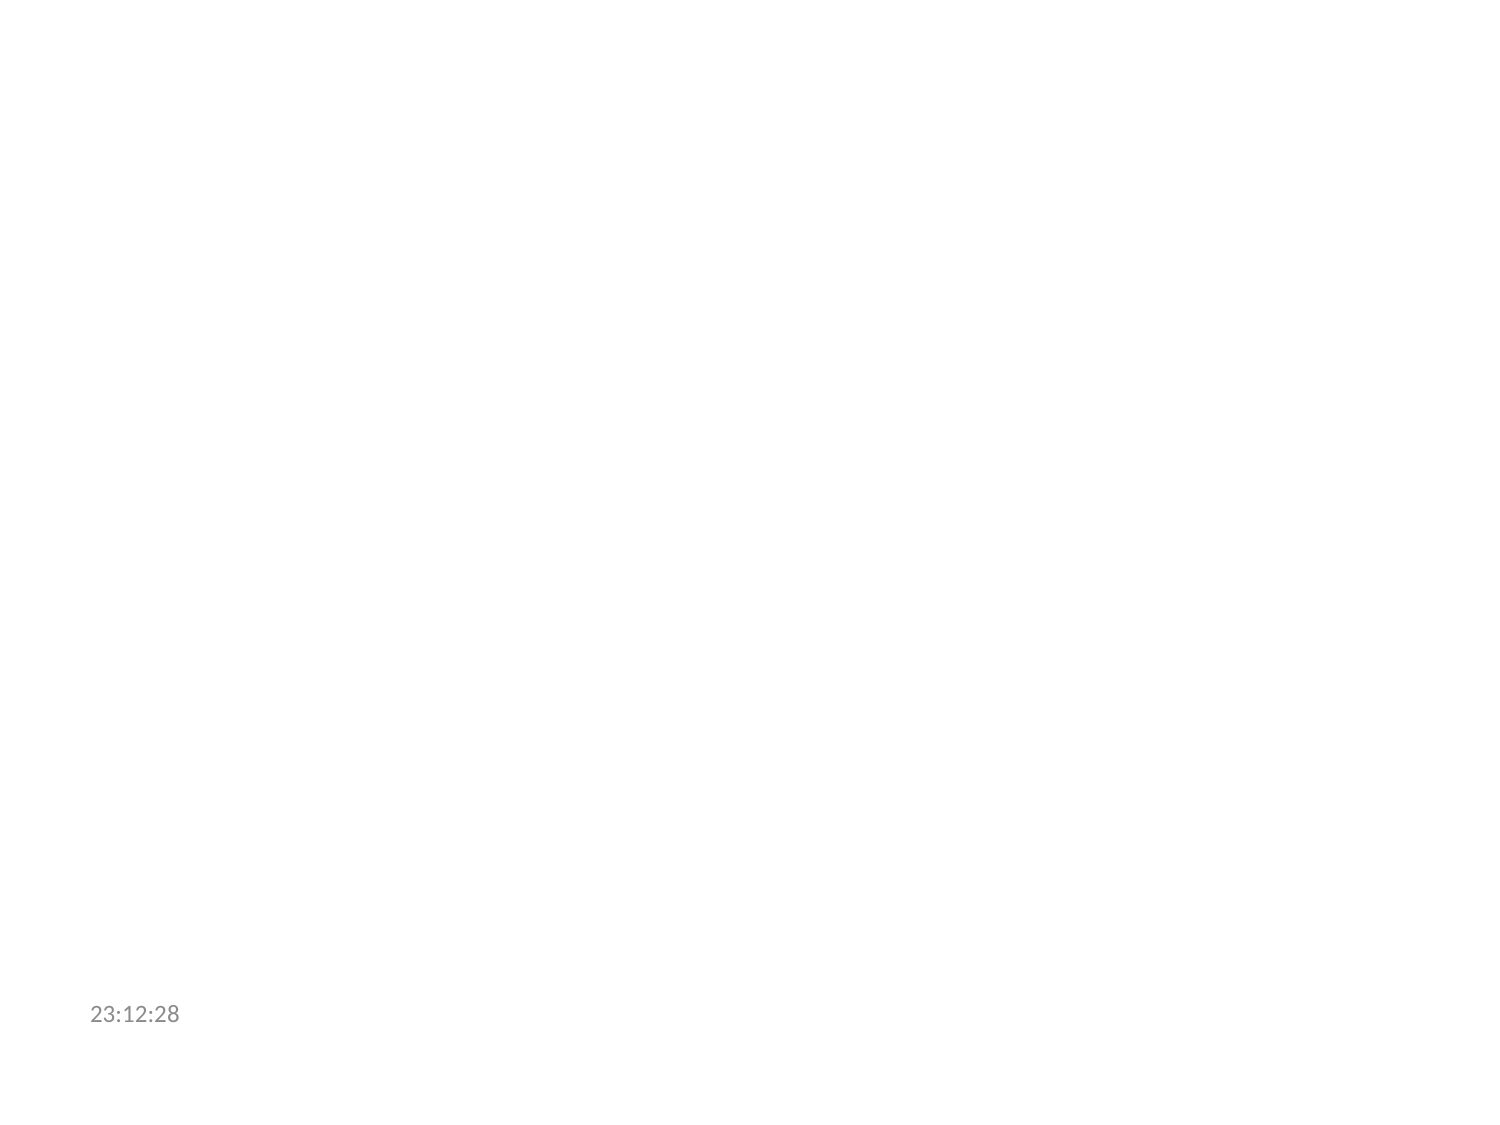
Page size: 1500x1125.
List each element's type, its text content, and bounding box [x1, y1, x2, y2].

text_box 15:35:09 [75, 982, 425, 1043]
